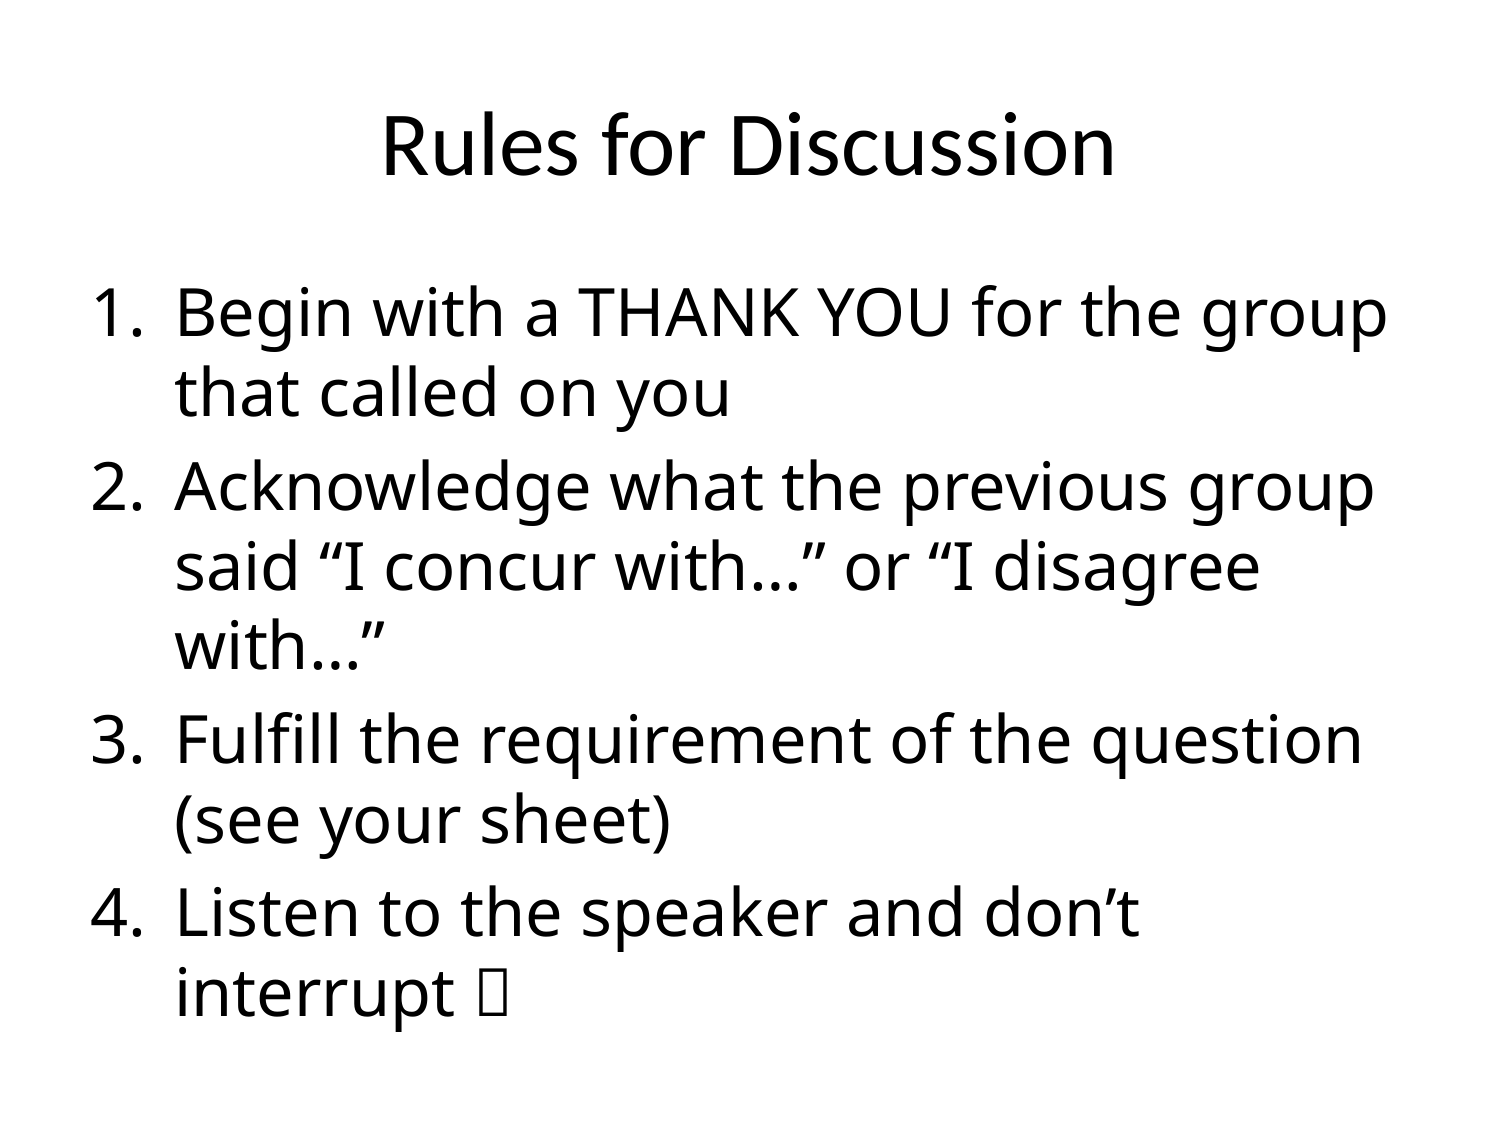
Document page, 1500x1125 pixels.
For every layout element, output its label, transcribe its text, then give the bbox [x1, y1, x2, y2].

title Rules for Discussion [75, 45, 1425, 233]
list Begin with a THANK YOU for the group that called on you Acknowledge what the previous group said “I concur with…” or “I disagree with…” Fulfill the requirement of the question (see your sheet) Listen to the speaker and don’t interrupt  [75, 262, 1425, 1005]
